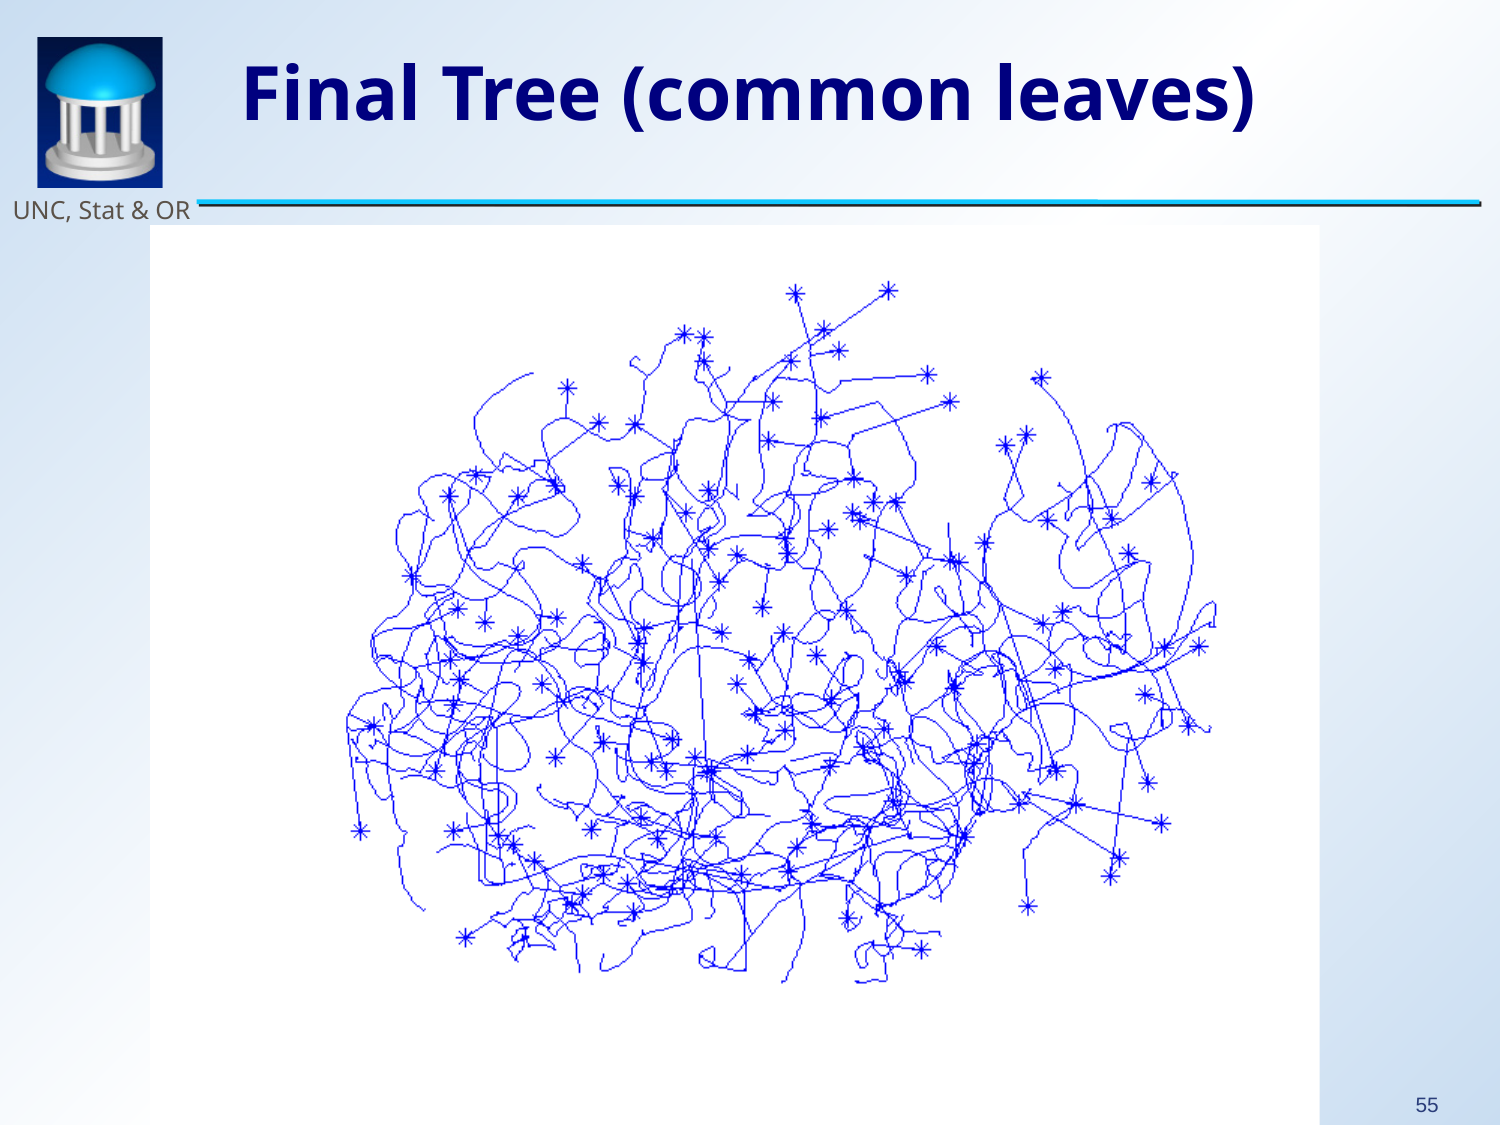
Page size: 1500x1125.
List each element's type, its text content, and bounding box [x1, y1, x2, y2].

title Final Tree (common leaves) [224, 24, 1398, 156]
picture [149, 224, 1320, 1125]
